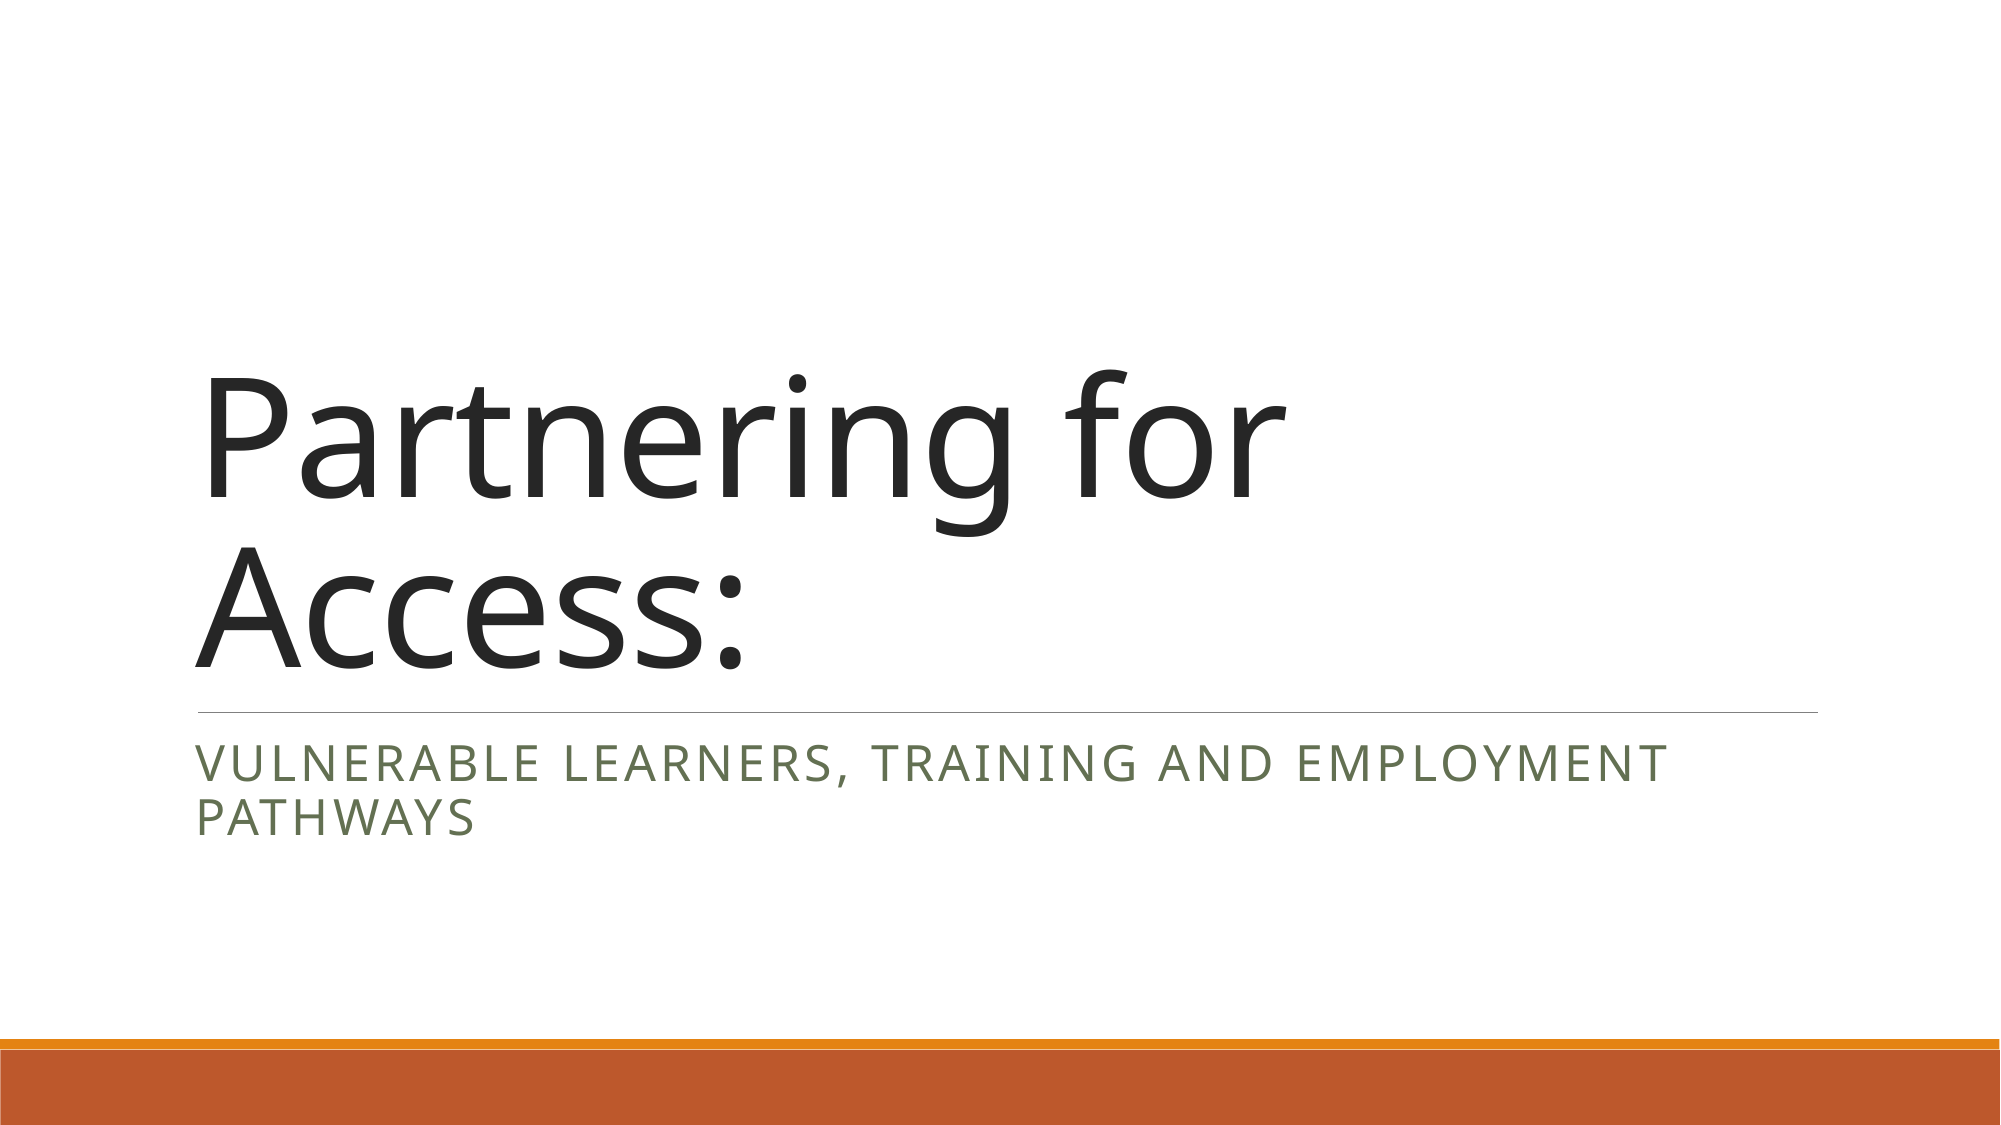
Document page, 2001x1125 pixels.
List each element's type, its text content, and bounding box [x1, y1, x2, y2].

title Partnering for Access: [180, 124, 1830, 710]
subtitle Vulnerable learners, training and employment pathways [180, 730, 1831, 919]
